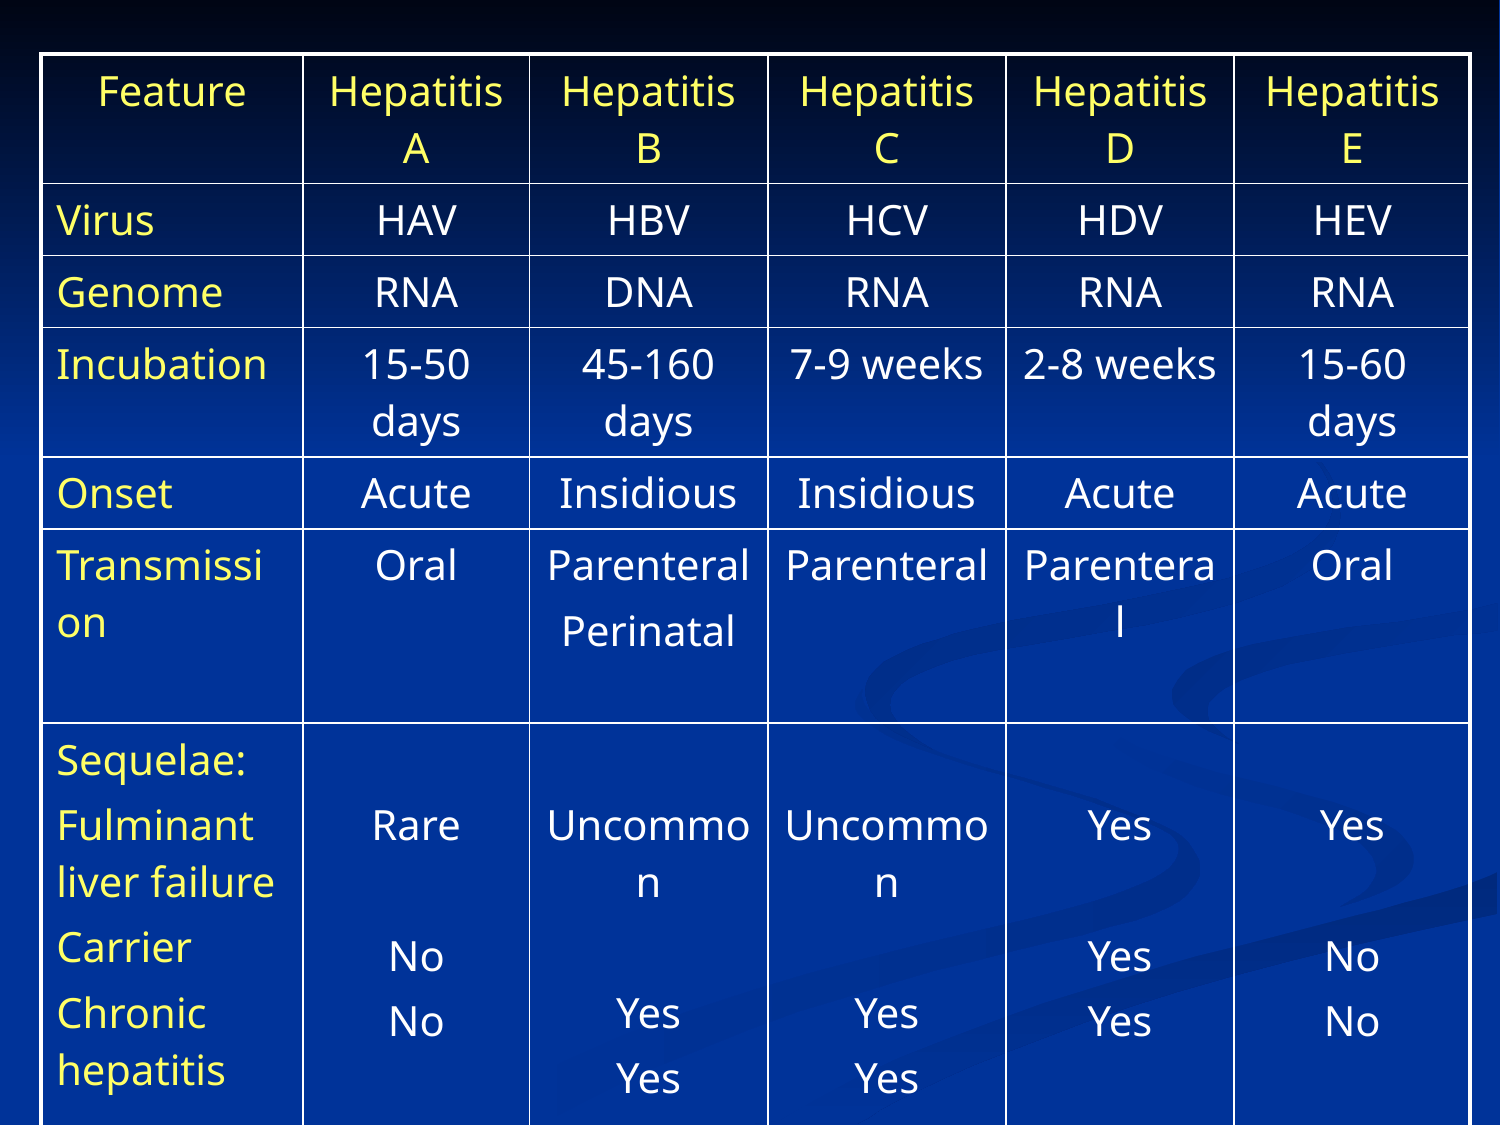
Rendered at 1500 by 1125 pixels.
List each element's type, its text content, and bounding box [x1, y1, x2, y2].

table_header Feature [43, 56, 302, 183]
table_cell DNA [530, 256, 767, 327]
table_cell Acute [1235, 458, 1468, 528]
table_cell Transmission [43, 530, 302, 722]
table_cell Uncommon Yes Yes [530, 724, 767, 1125]
table_cell Uncommon Yes Yes [769, 724, 1005, 1125]
table_header Hepatitis D [1007, 56, 1233, 183]
table_header Hepatitis C [769, 56, 1005, 183]
table_cell HEV [1235, 184, 1468, 255]
table_cell Oral [1235, 530, 1468, 722]
table_cell Onset [43, 458, 302, 528]
table_cell 2-8 weeks [1007, 328, 1233, 456]
table_cell HAV [304, 184, 529, 255]
table_cell Rare No No [304, 724, 529, 1125]
table_cell Genome [43, 256, 302, 327]
table_cell 15-50 days [304, 328, 529, 456]
table_header Hepatitis A [304, 56, 529, 183]
table_cell Insidious [769, 458, 1005, 528]
table_cell HCV [769, 184, 1005, 255]
table_cell Oral [304, 530, 529, 722]
table_cell Parenteral Perinatal [530, 530, 767, 722]
table_cell 7-9 weeks [769, 328, 1005, 456]
table_cell RNA [304, 256, 529, 327]
table_cell Insidious [530, 458, 767, 528]
table_header Hepatitis B [530, 56, 767, 183]
table_cell RNA [1235, 256, 1468, 327]
table_cell HDV [1007, 184, 1233, 255]
table_cell Sequelae: Fulminant liver failure Carrier Chronic hepatitis [43, 724, 302, 1125]
table_cell Virus [43, 184, 302, 255]
table_cell Parenteral [1007, 530, 1233, 722]
table_cell 45-160 days [530, 328, 767, 456]
table_cell Parenteral [769, 530, 1005, 722]
table_cell HBV [530, 184, 767, 255]
table_cell Yes No No [1235, 724, 1468, 1125]
table_header Hepatitis E [1235, 56, 1468, 183]
table_cell Acute [1007, 458, 1233, 528]
table_cell Yes Yes Yes [1007, 724, 1233, 1125]
table_cell Incubation [43, 328, 302, 456]
table_cell 15-60 days [1235, 328, 1468, 456]
table_cell Acute [304, 458, 529, 528]
table_cell RNA [769, 256, 1005, 327]
table_cell RNA [1007, 256, 1233, 327]
